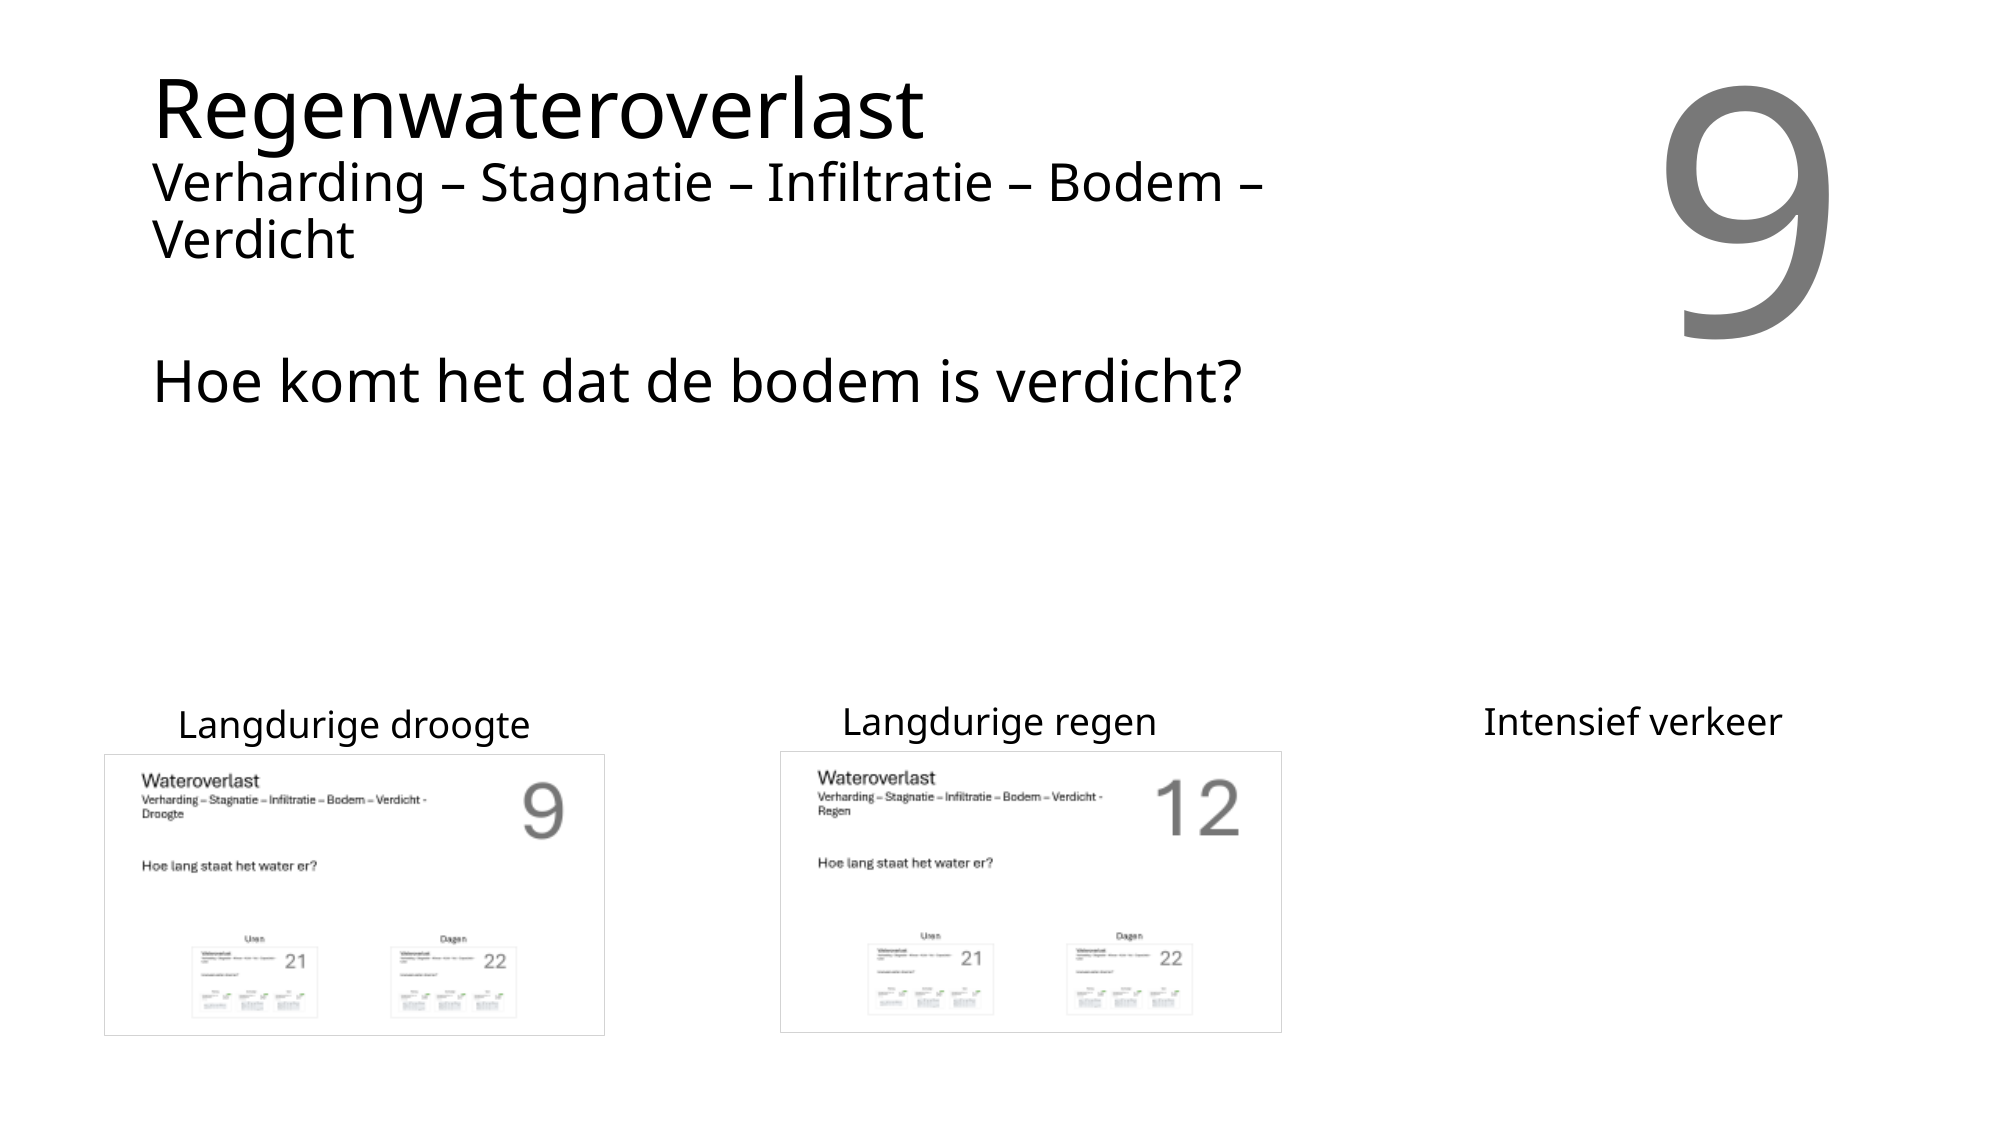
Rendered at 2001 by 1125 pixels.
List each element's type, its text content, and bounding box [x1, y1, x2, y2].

text_box Langdurige regen [771, 690, 1229, 751]
picture [105, 755, 604, 1035]
list Hoe komt het dat de bodem is verdicht? [137, 344, 1863, 486]
text_box Intensief verkeer [1404, 690, 1863, 751]
title Regenwateroverlast Verharding – Stagnatie – Infiltratie – Bodem – Verdicht [137, 59, 1360, 278]
picture [781, 752, 1281, 1032]
slide_number 9 [1396, 59, 1863, 393]
text_box Langdurige droogte [137, 693, 572, 754]
